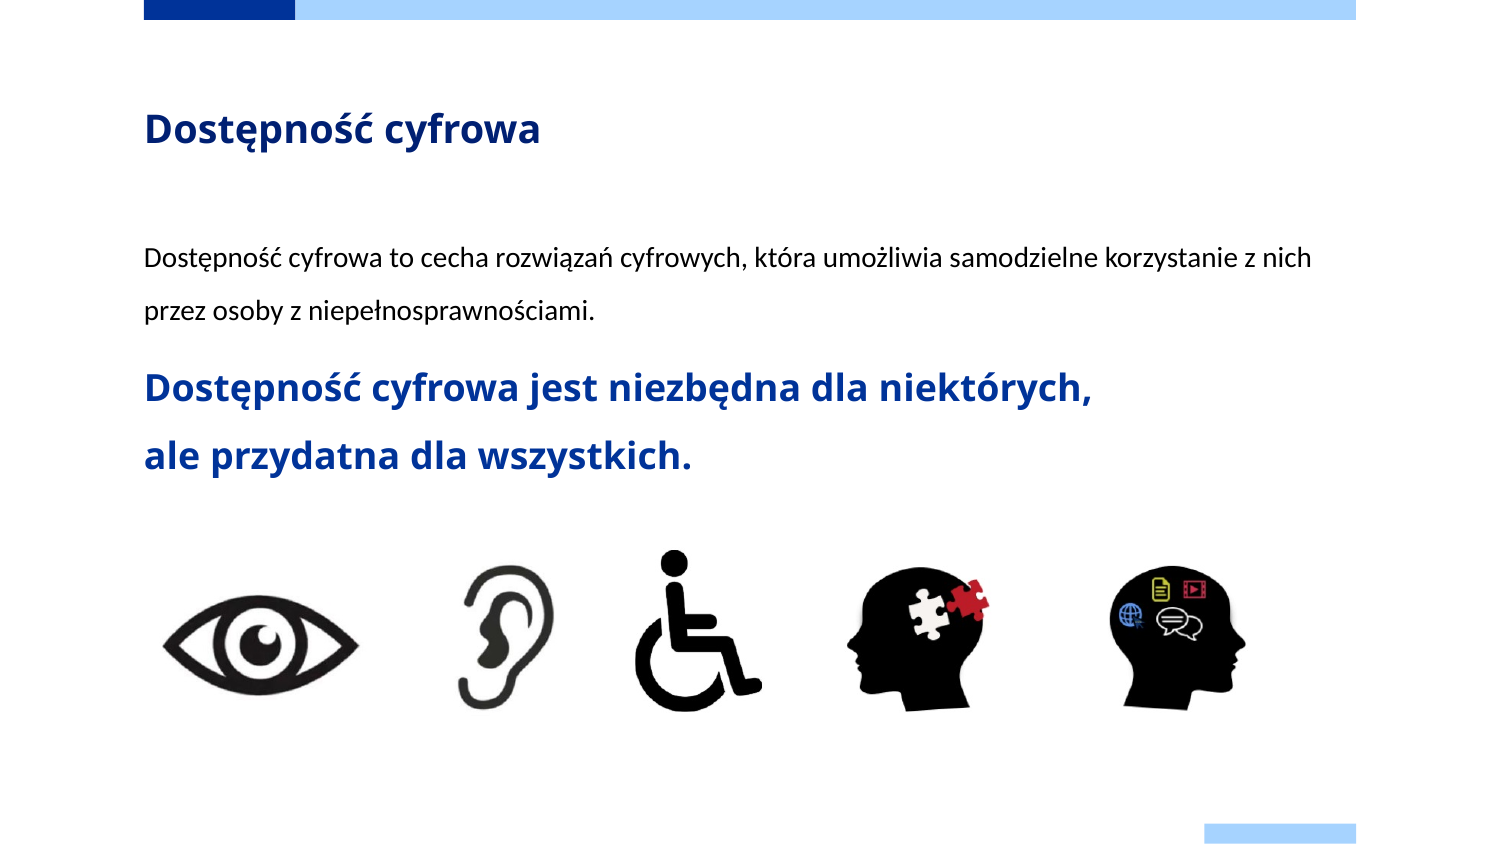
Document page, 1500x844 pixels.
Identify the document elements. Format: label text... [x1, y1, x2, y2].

picture [159, 516, 1249, 725]
title Dostępność cyfrowa [143, 100, 1357, 220]
list Dostępność cyfrowa to cecha rozwiązań cyfrowych, która umożliwia samodzielne korzystanie z nich przez osoby z niepełnosprawnościami. Dostępność cyfrowa jest niezbędna dla niektórych, ale przydatna dla wszystkich. [143, 220, 1357, 493]
